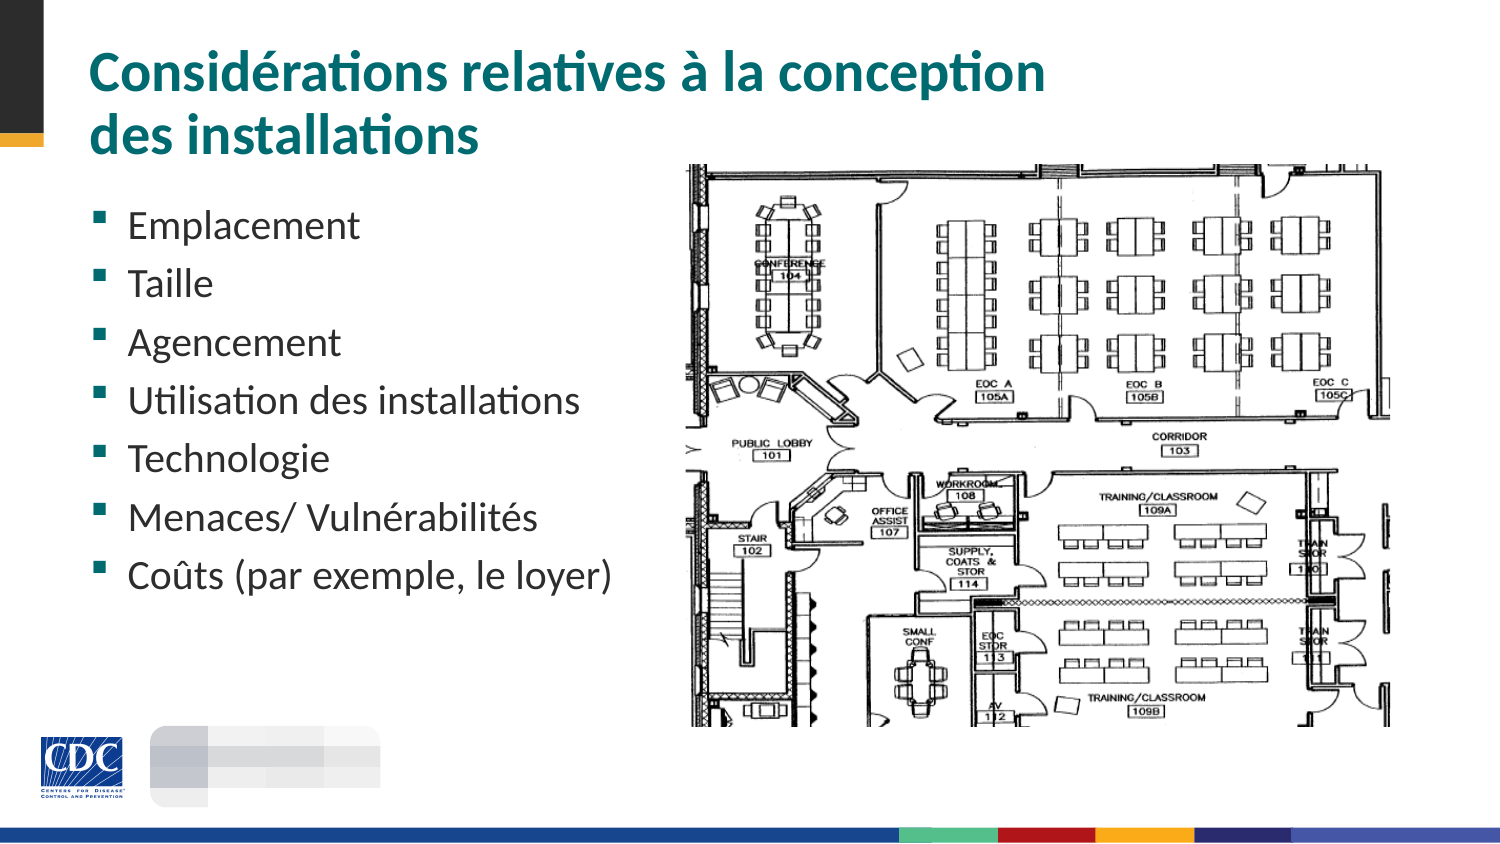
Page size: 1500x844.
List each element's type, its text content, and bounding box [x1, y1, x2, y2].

picture [685, 164, 1391, 728]
list Emplacement Taille Agencement Utilisation des installations Technologie Menaces/ Vulnérabilités Coûts (par exemple, le loyer) [75, 190, 1414, 739]
picture [41, 737, 125, 798]
title Considérations relatives à la conception des installations [75, 60, 1425, 174]
